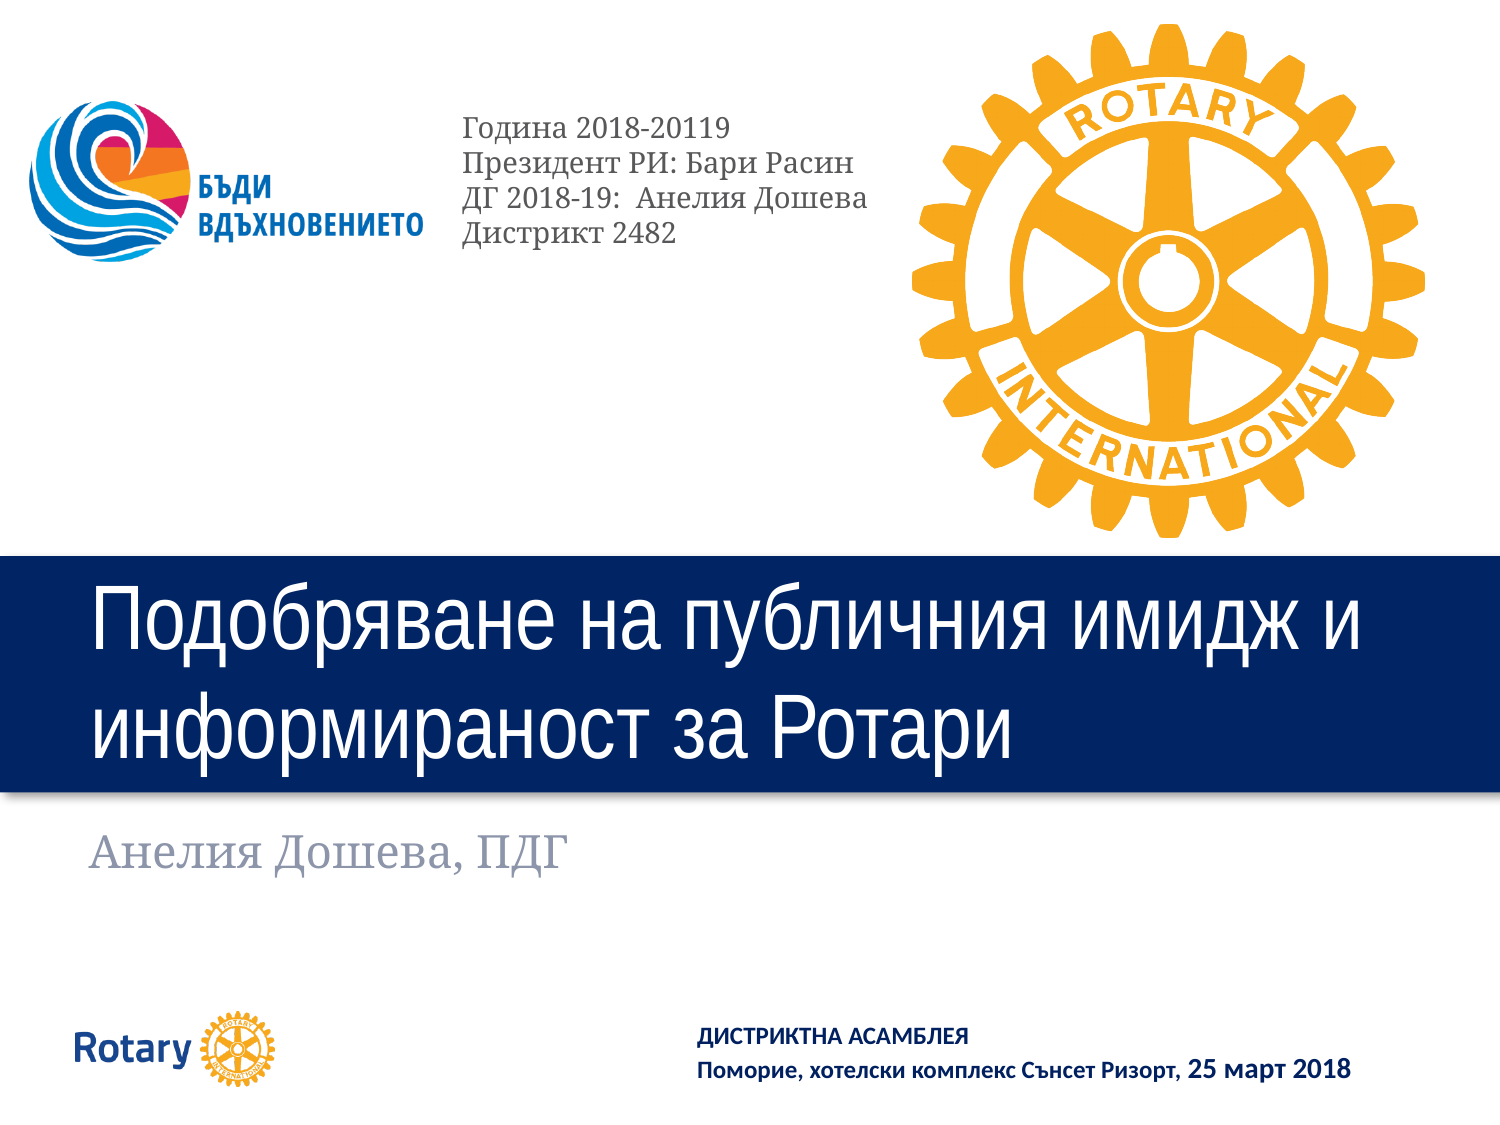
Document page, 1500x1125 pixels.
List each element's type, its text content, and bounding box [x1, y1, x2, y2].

text_box Година 2018-20119 Президент РИ: Бари Расин ДГ 2018-19: Анелия Дошева Дистрикт 2482 [447, 101, 884, 257]
text_box Подобряване на публичния имидж и информираност за Ротари [0, 556, 1500, 793]
picture [29, 101, 424, 262]
text_box ДИСТРИКТНА АСАМБЛЕЯ Поморие, хотелски комплекс Сънсет Ризорт, 25 март 2018 [682, 1012, 1488, 1093]
picture [74, 1011, 275, 1087]
picture [912, 24, 1426, 538]
subtitle Анелия Дошева, ПДГ [88, 822, 1139, 894]
